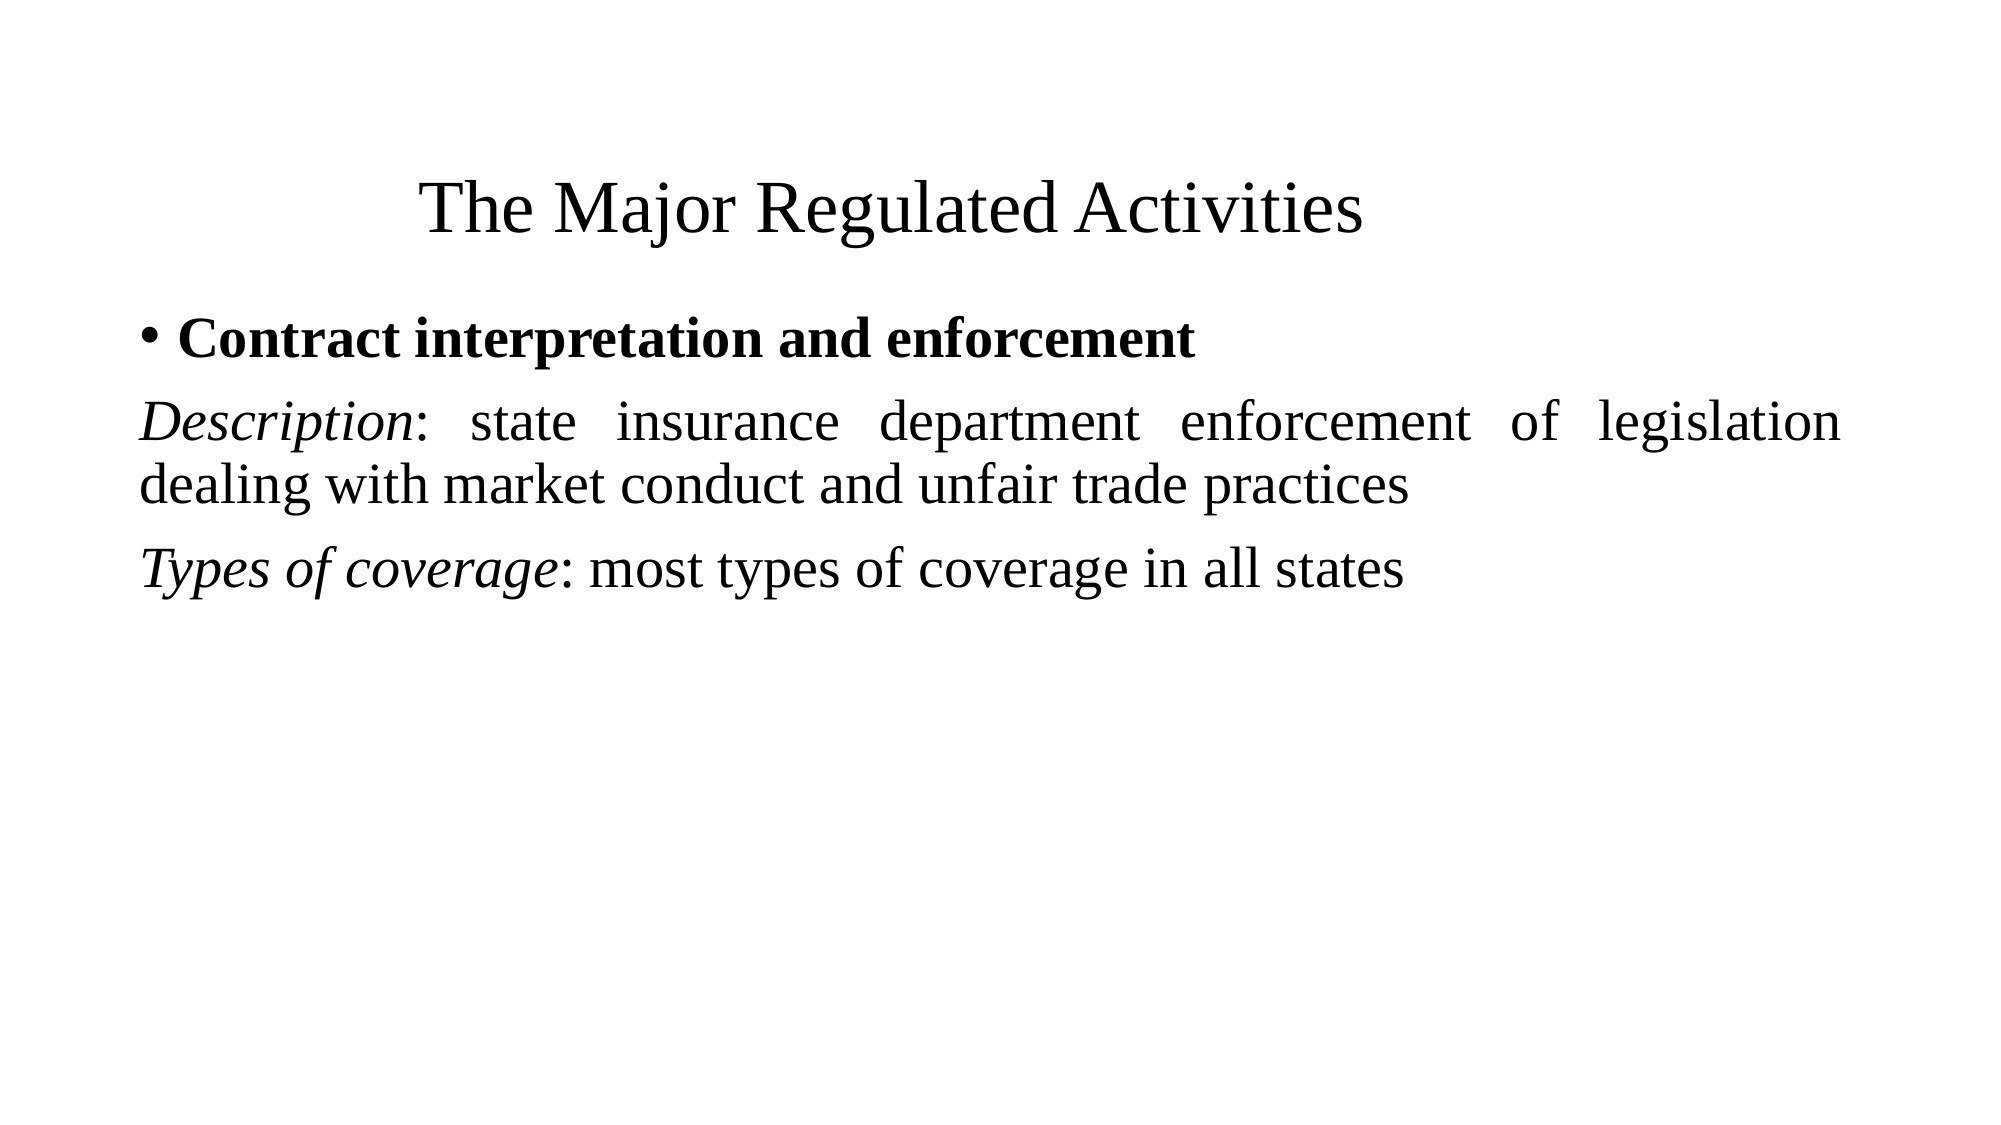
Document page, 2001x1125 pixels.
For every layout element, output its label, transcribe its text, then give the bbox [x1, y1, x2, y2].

list Contract interpretation and enforcement Description: state insurance department enforcement of legislation dealing with market conduct and unfair trade practices Types of coverage: most types of coverage in all states [124, 299, 1858, 942]
title The Major Regulated Activities [403, 146, 1693, 272]
